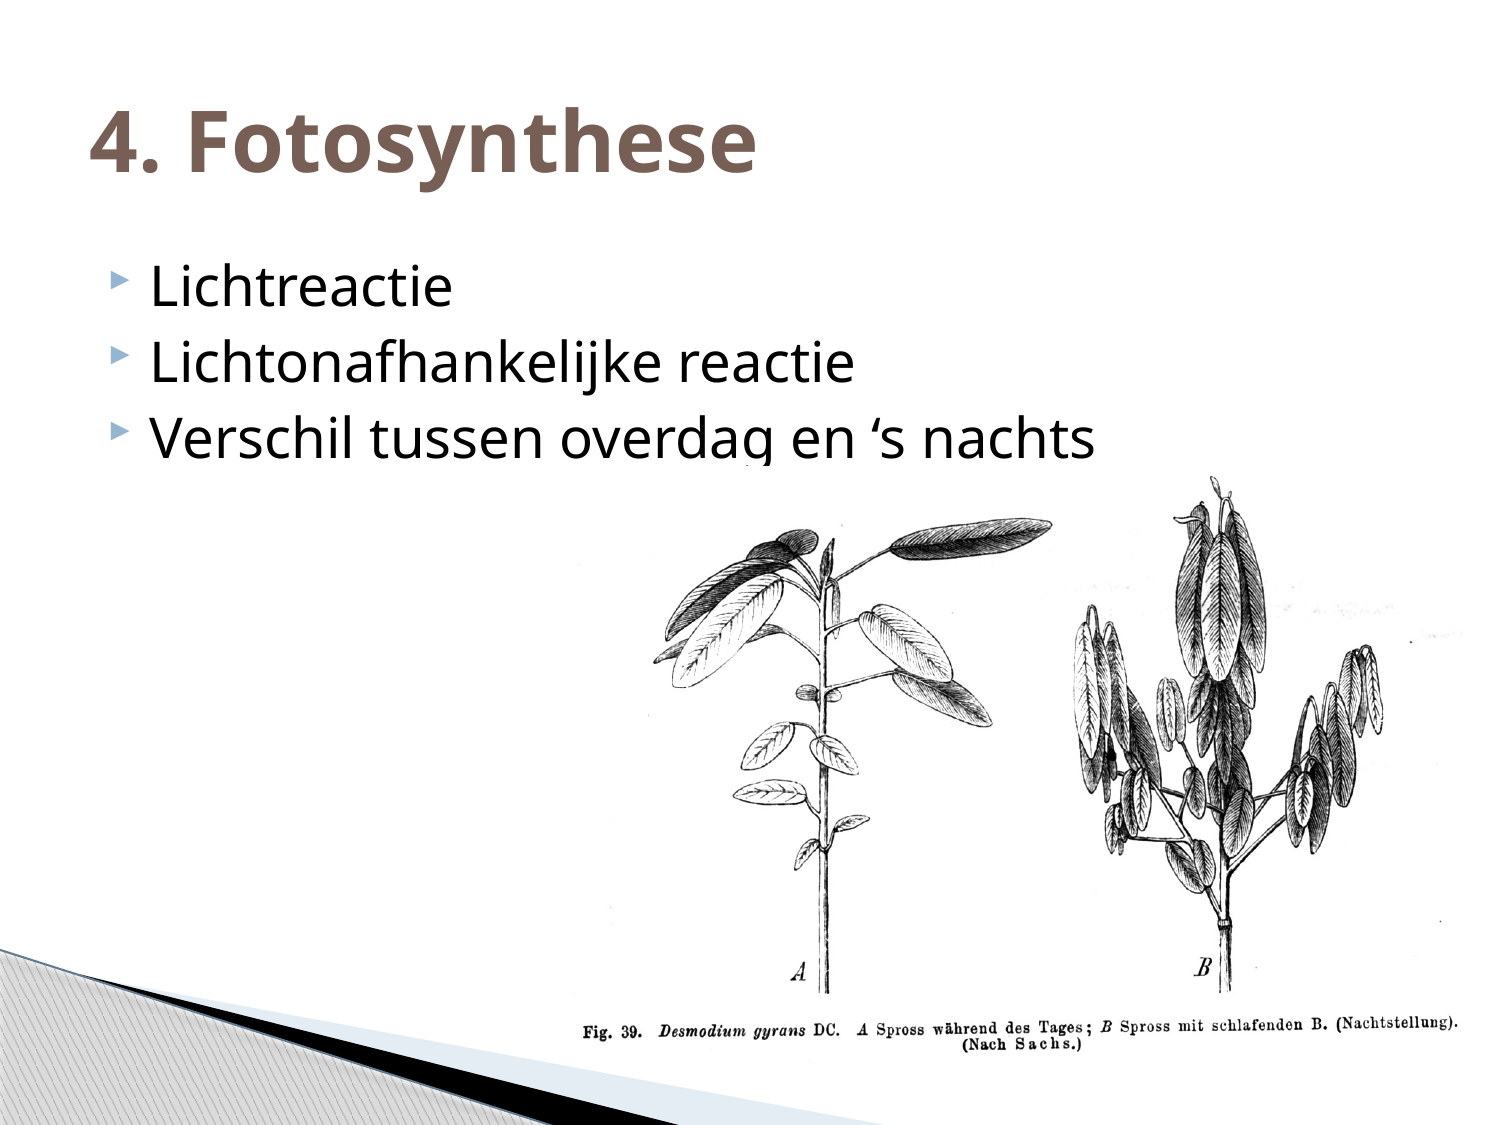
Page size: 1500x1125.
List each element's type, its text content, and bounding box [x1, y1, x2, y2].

title 4. Fotosynthese [75, 45, 1425, 233]
list Lichtreactie Lichtonafhankelijke reactie Verschil tussen overdag en ‘s nachts [75, 243, 1425, 986]
picture [572, 465, 1465, 1063]
